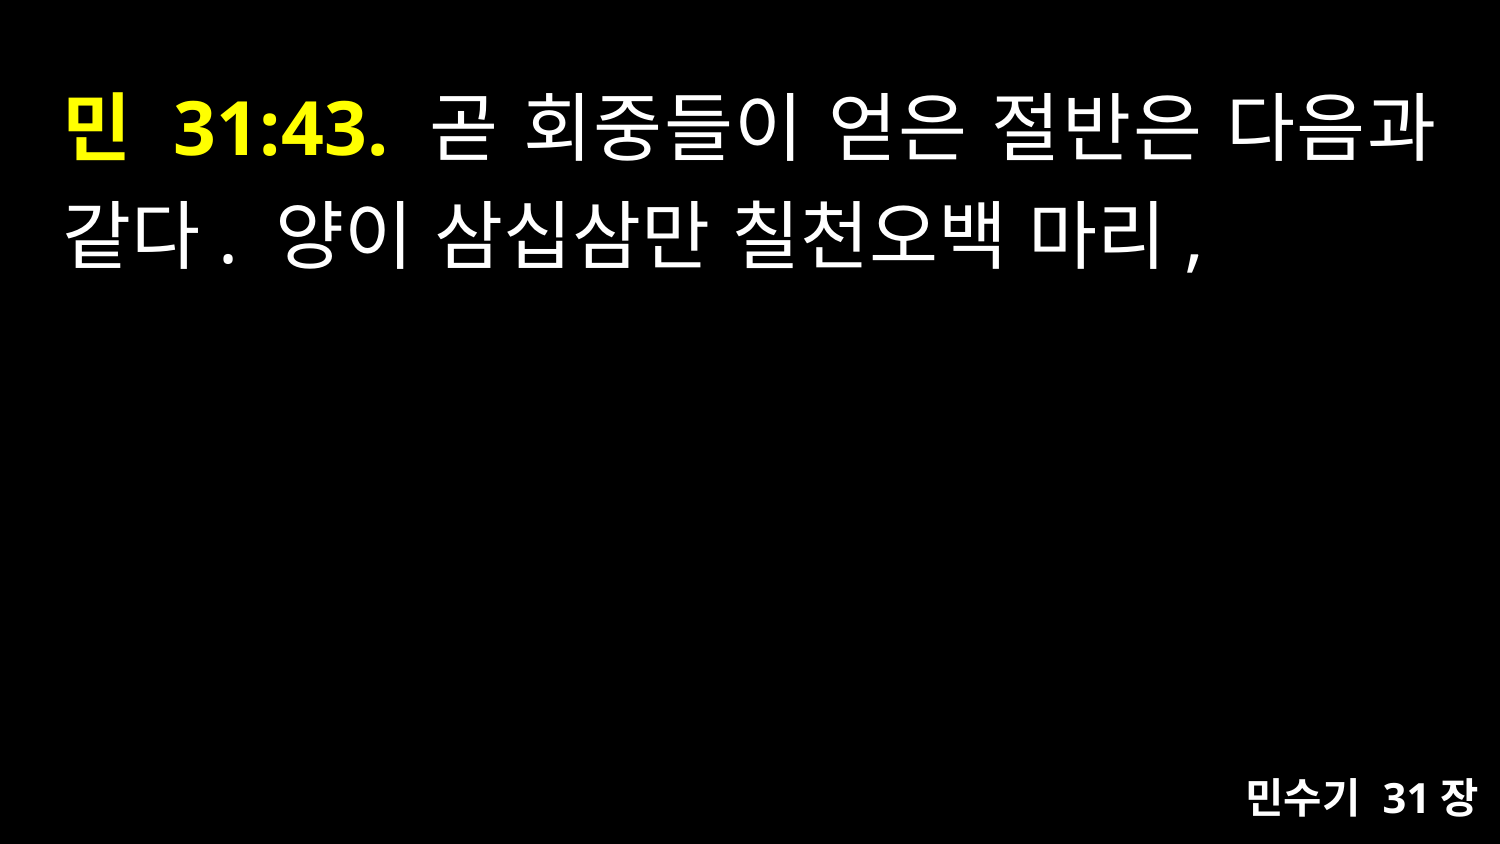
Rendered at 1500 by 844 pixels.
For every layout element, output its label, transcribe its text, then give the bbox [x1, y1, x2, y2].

subtitle 민수기 31장 [916, 770, 1500, 844]
title 민 31:43. 곧 회중들이 얻은 절반은 다음과 같다. 양이 삼십삼만 칠천오백 마리, [0, 0, 1500, 844]
